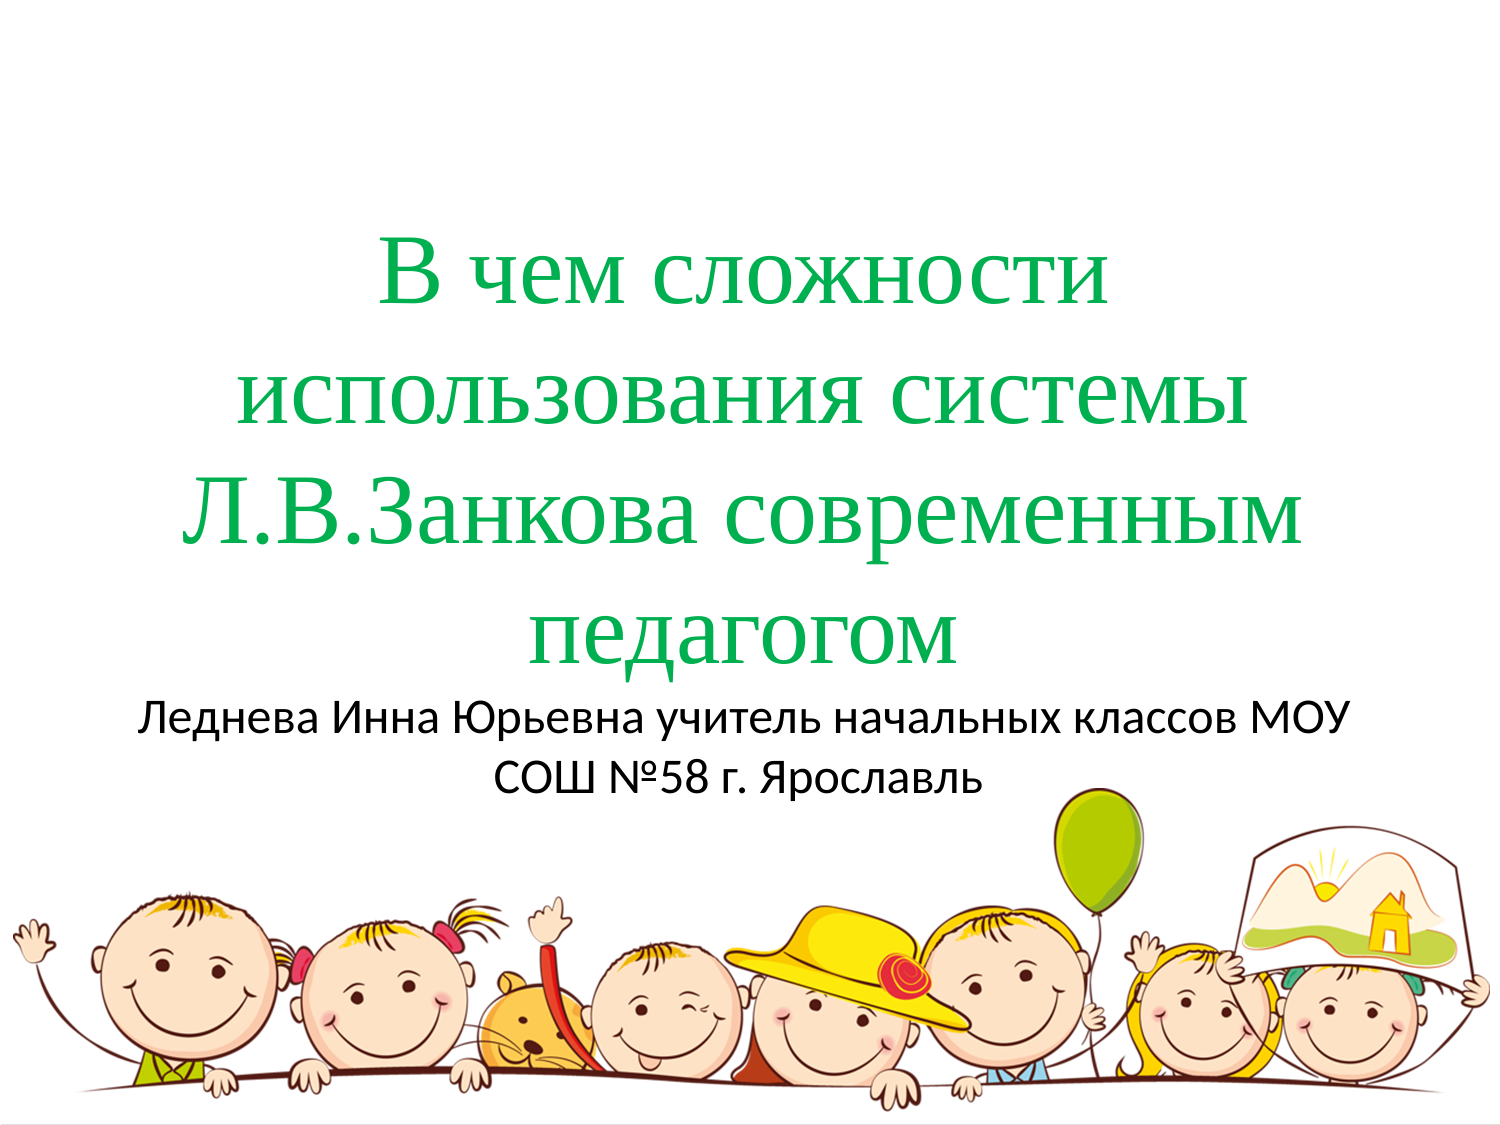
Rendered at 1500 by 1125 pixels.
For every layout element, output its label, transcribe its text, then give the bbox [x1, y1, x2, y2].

picture [0, 0, 1500, 1125]
text_box В чем сложности использования системы Л.В.Занкова современным педагогом Леднева Инна Юрьевна учитель начальных классов МОУ СОШ №58 г. Ярославль [112, 196, 1376, 871]
